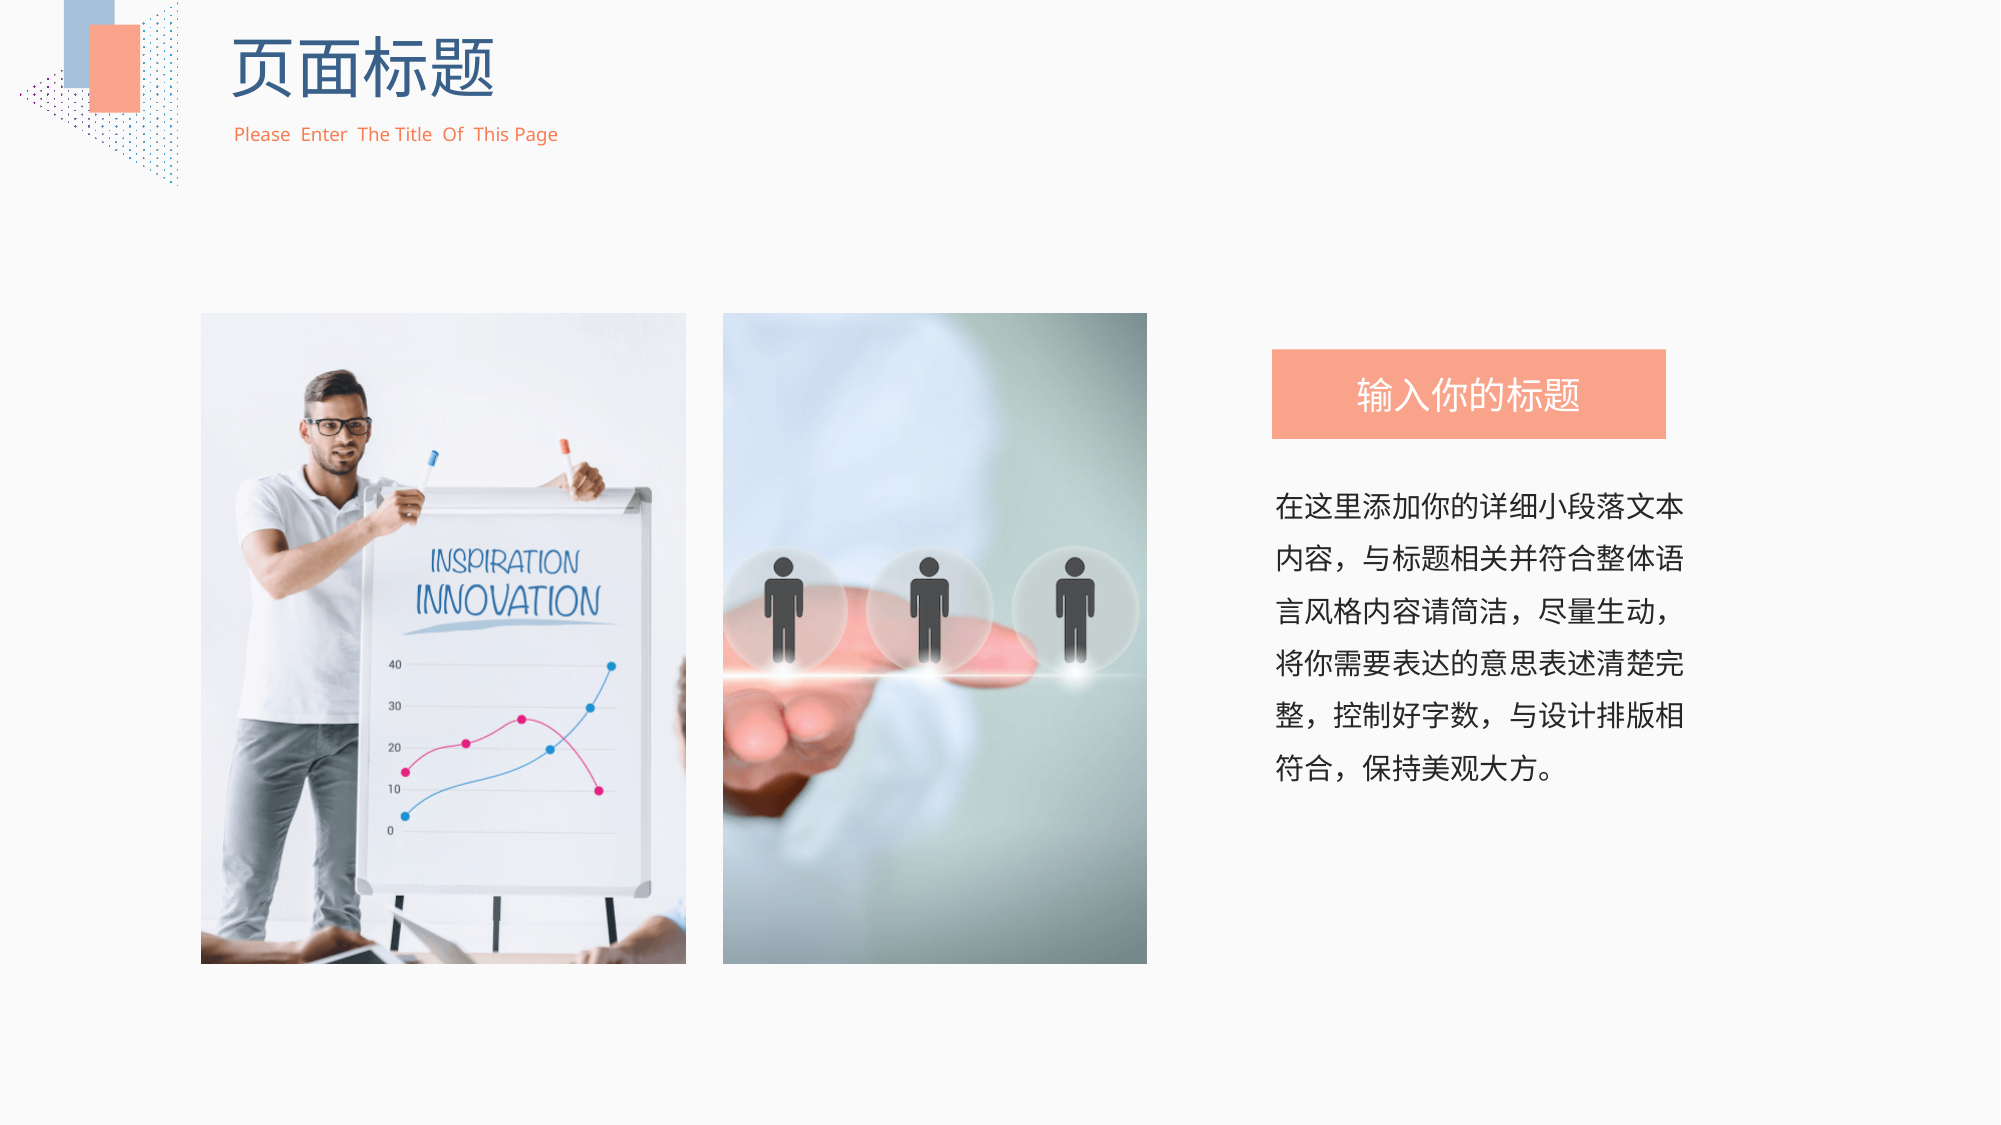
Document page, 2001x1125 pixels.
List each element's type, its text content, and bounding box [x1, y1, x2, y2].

picture [201, 313, 687, 964]
text_box 在这里添加你的详细小段落文本内容，与标题相关并符合整体语言风格内容请简洁，尽量生动，将你需要表达的意思表述清楚完整，控制好字数，与设计排版相符合，保持美观大方。 [1260, 463, 1714, 793]
text_box Please Enter The Title Of This Page [219, 114, 686, 153]
picture [723, 313, 1147, 964]
text_box 页面标题 [214, 18, 682, 114]
text_box 输入你的标题 [1271, 348, 1667, 440]
